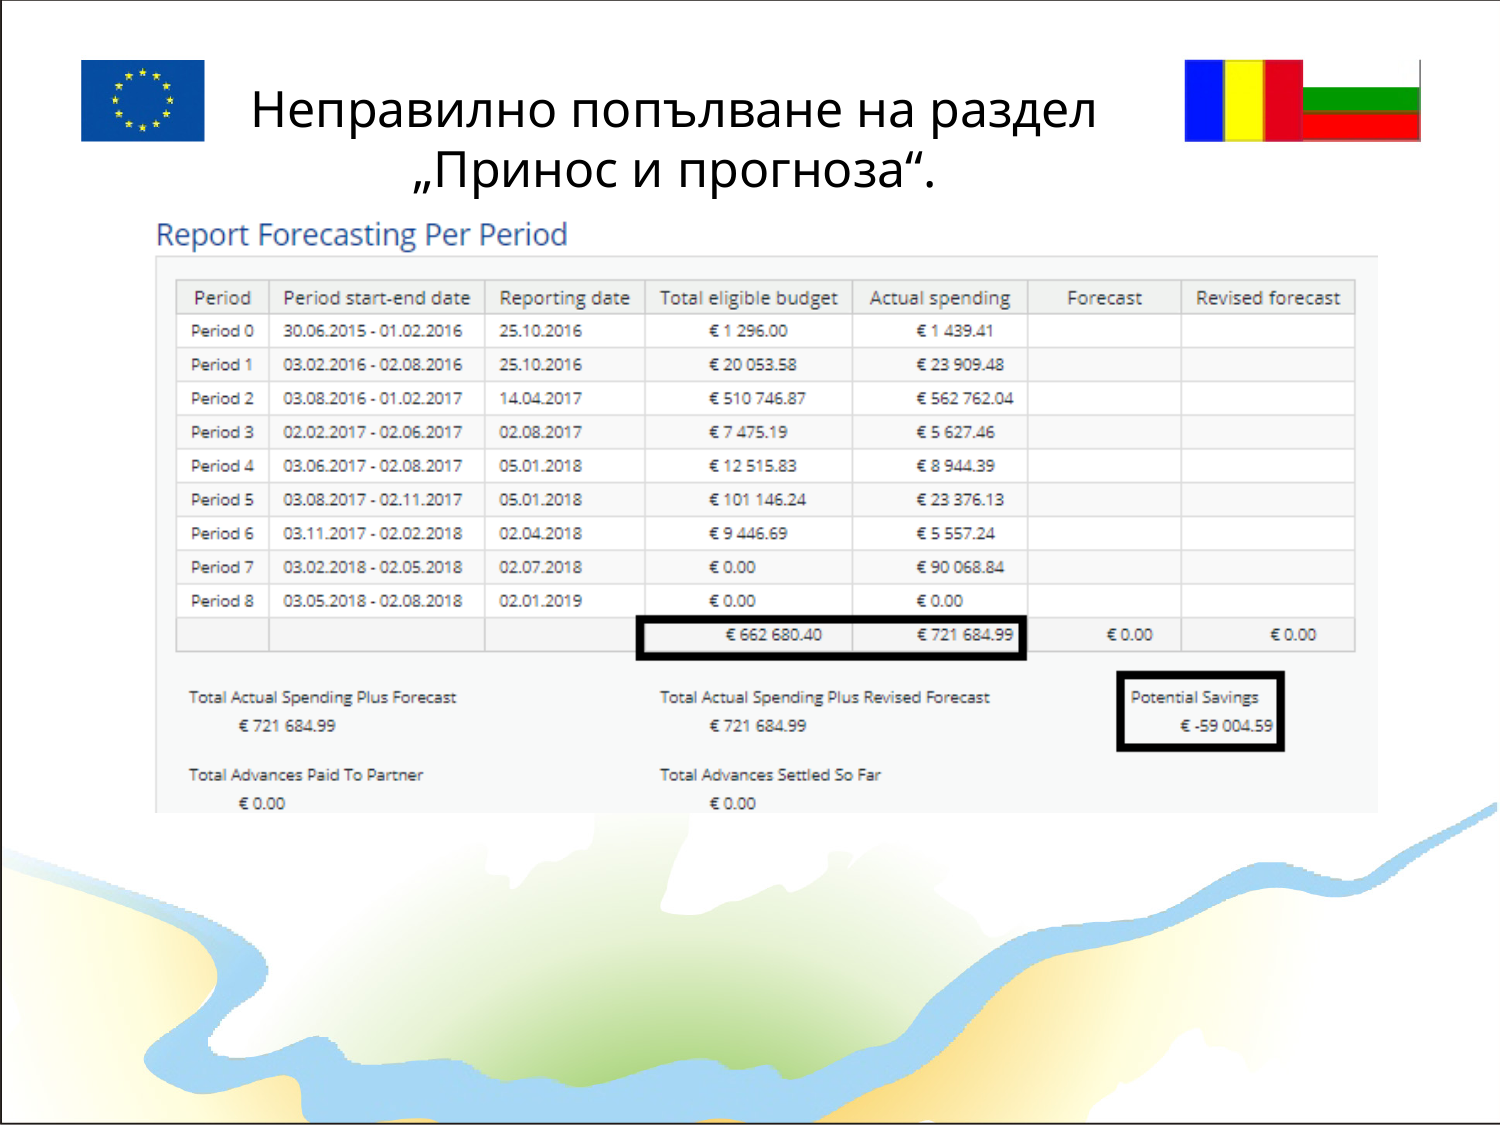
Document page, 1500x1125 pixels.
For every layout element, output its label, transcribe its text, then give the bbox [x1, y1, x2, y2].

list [136, 212, 1378, 813]
title Неправилно попълване на раздел „Принос и прогноза“. [162, 0, 1188, 210]
picture [0, 0, 1500, 1125]
